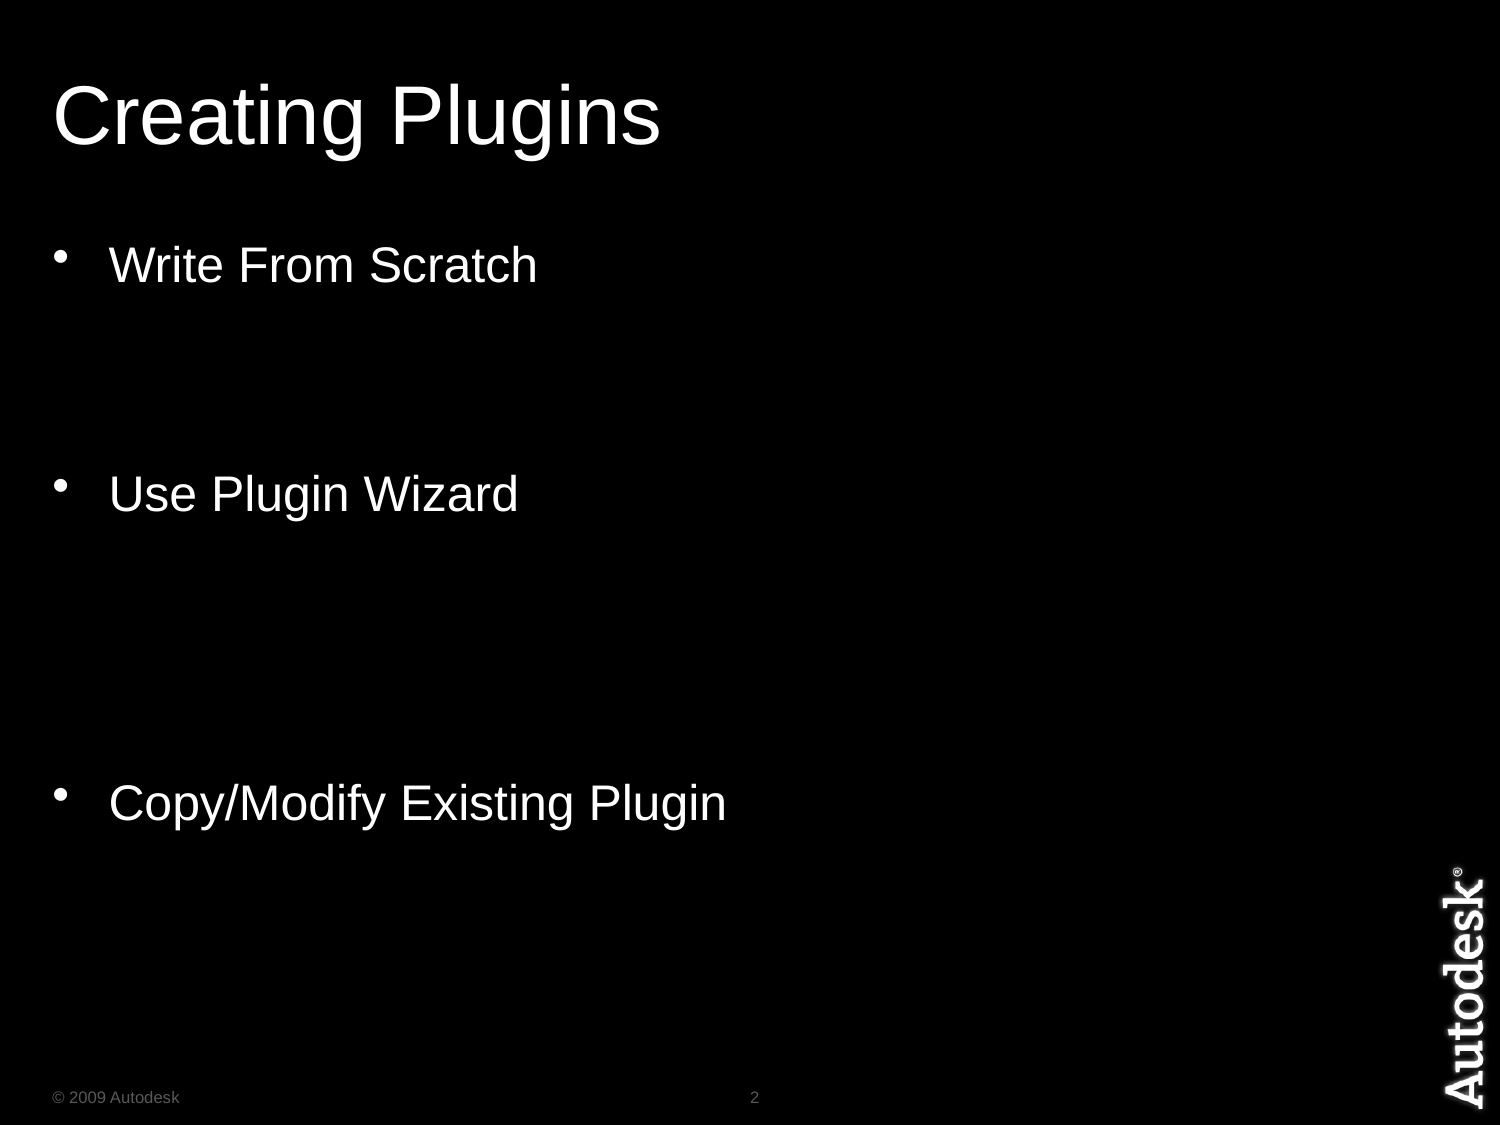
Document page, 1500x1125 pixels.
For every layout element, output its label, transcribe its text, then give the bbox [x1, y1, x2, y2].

list Write From Scratch Use Plugin Wizard Copy/Modify Existing Plugin [52, 231, 1401, 1073]
picture [1402, 0, 1500, 1125]
title Creating Plugins [52, 22, 1401, 211]
